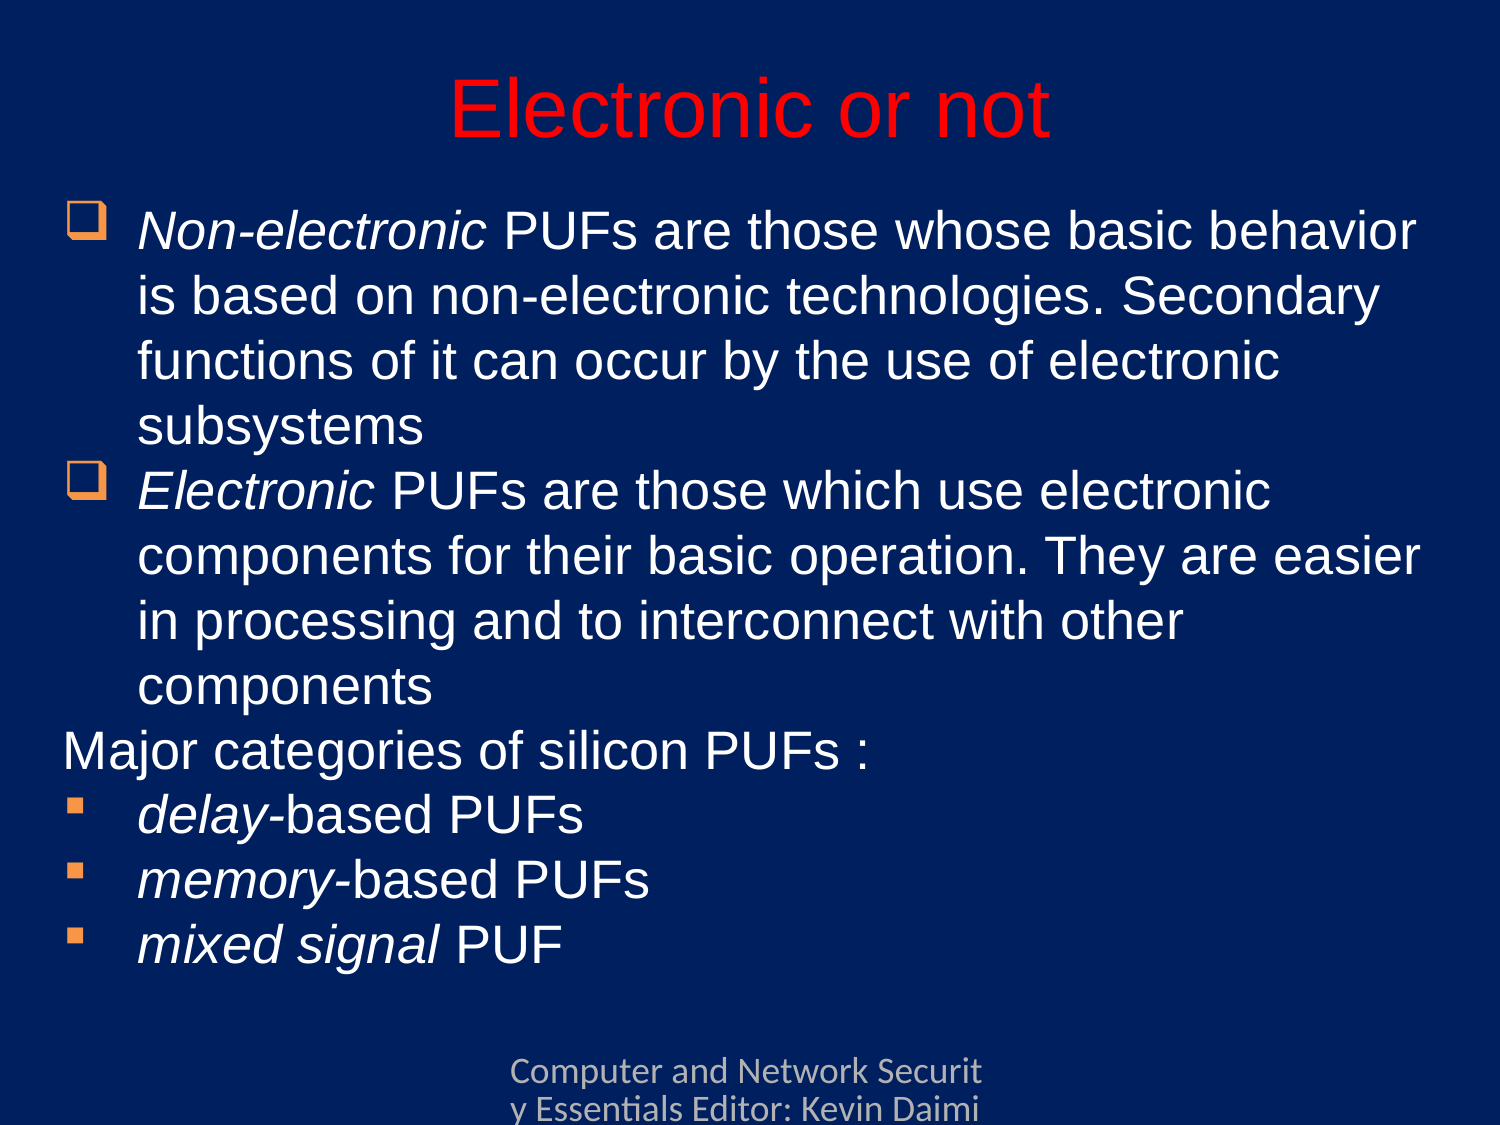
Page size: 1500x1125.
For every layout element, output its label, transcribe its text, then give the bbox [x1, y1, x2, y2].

footer Computer and Network Security Essentials Editor: Kevin Daimi Associate Editors: Guillermo Francia, Levent Ertaul, Luis H. Encinas, Eman El-Sheikh Published by Springer [510, 1046, 990, 1103]
list Non-electronic PUFs are those whose basic behavior is based on non-electronic technologies. Secondary functions of it can occur by the use of electronic subsystems Electronic PUFs are those which use electronic components for their basic operation. They are easier in processing and to interconnect with other components Major categories of silicon PUFs : delay-based PUFs memory-based PUFs mixed signal PUF [62, 195, 1437, 1049]
title Electronic or not [44, 53, 1456, 155]
